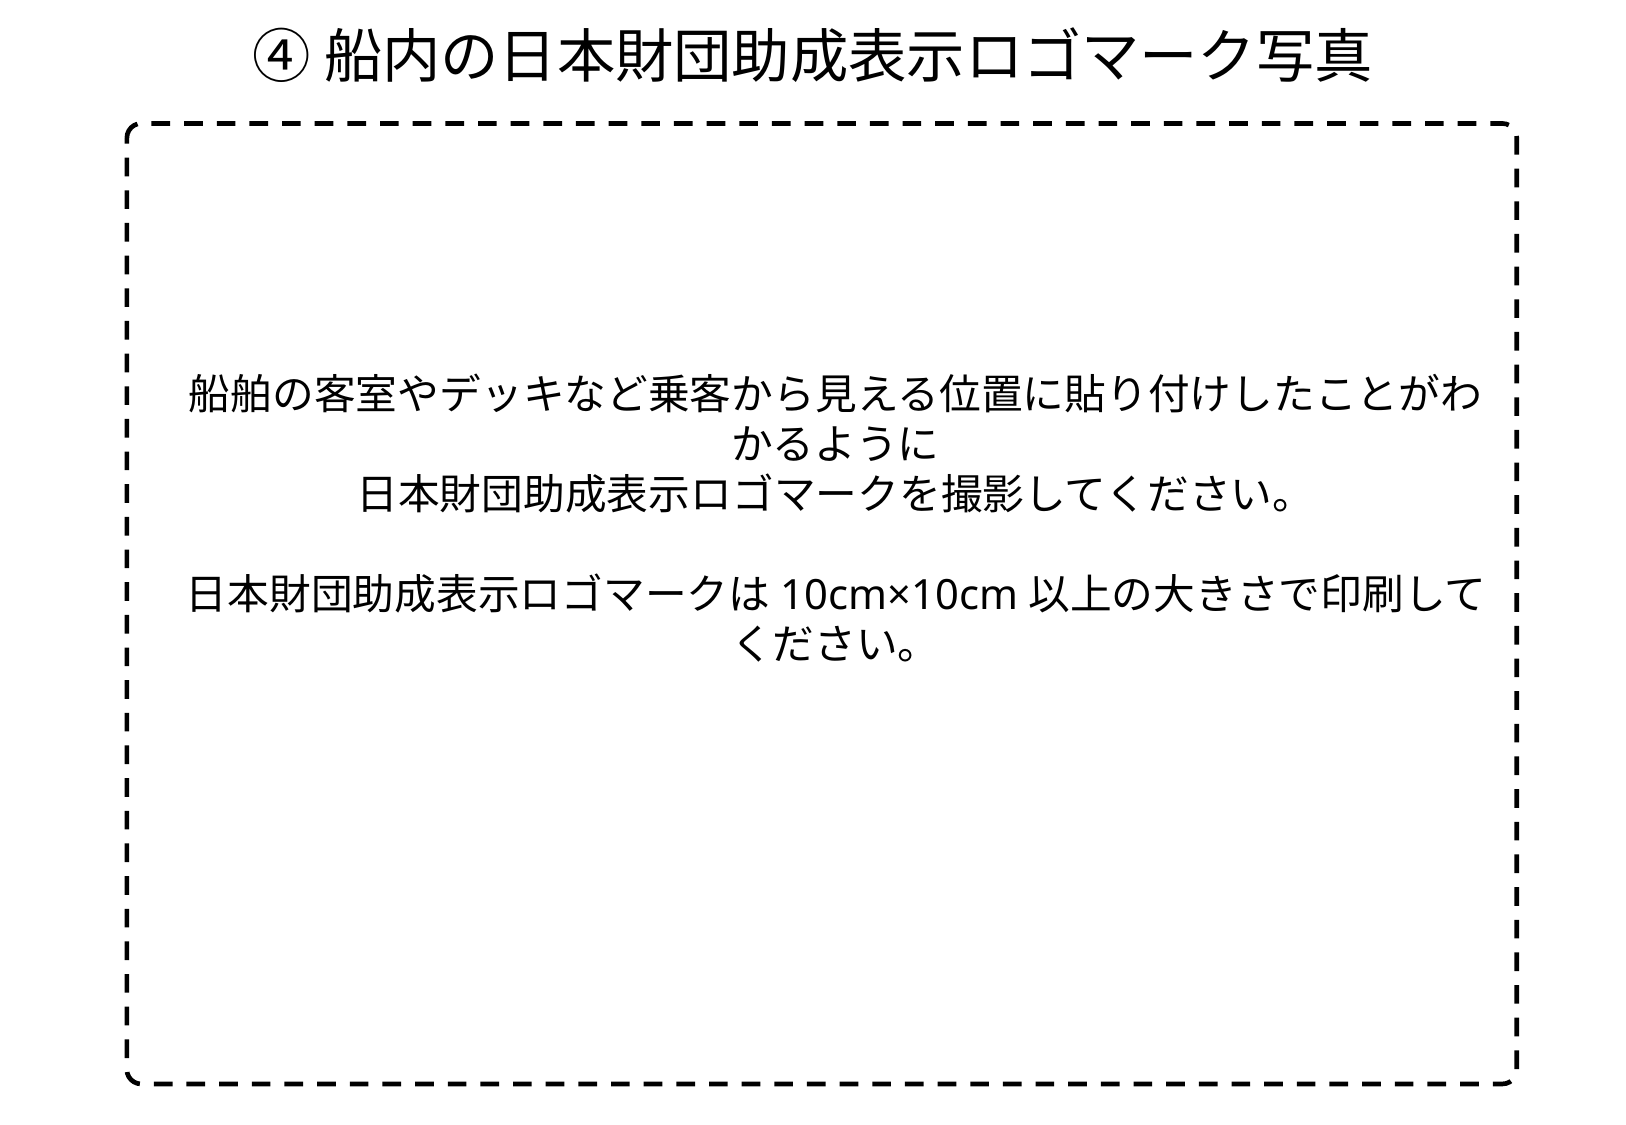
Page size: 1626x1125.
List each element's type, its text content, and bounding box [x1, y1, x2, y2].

text_box ④船内の日本財団助成表示ロゴマーク写真 [43, 11, 1582, 97]
text_box [124, 121, 1519, 1087]
